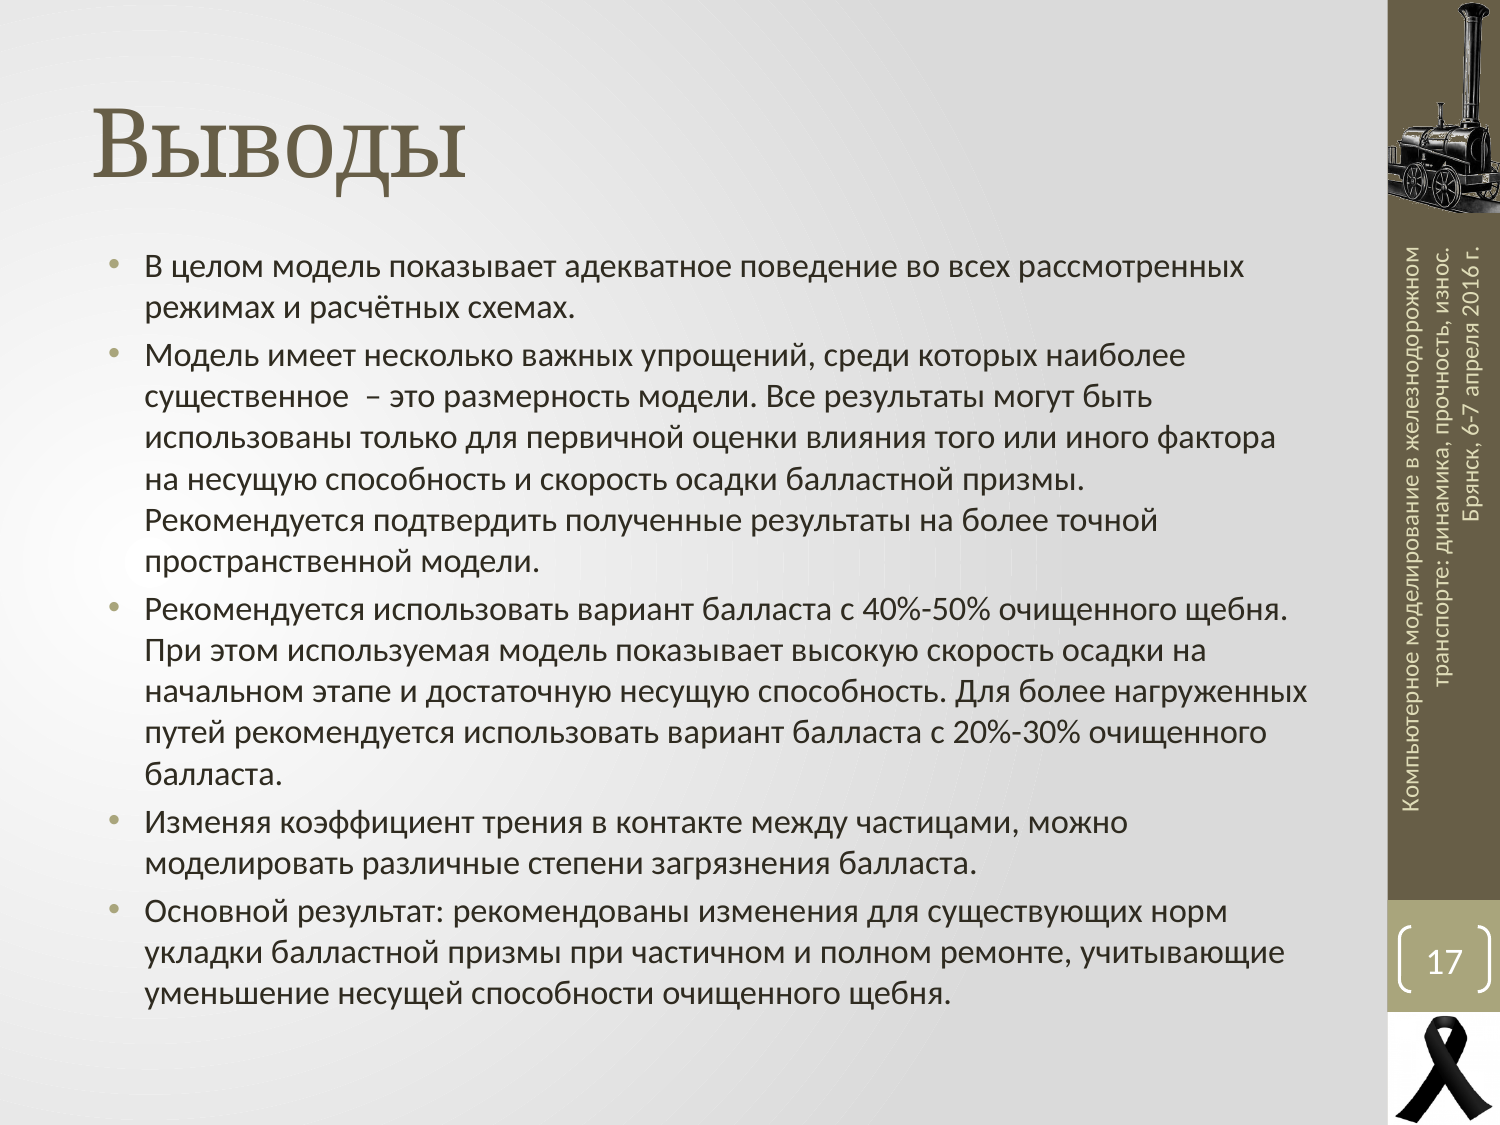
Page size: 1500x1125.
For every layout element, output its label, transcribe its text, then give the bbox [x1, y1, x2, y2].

footer Компьютерное моделирование в железнодорожном транспорте: динамика, прочность, износ. Брянск, 6-7 апреля 2016 г. [1383, 231, 1495, 889]
title Выводы [75, 45, 1325, 233]
slide_number 17 [1397, 925, 1492, 994]
picture [1388, 0, 1500, 213]
picture [1387, 1012, 1500, 1125]
list В целом модель показывает адекватное поведение во всех рассмотренных режимах и расчётных схемах. Модель имеет несколько важных упрощений, среди которых наиболее существенное – это размерность модели. Все результаты могут быть использованы только для первичной оценки влияния того или иного фактора на несущую способность и скорость осадки балластной призмы. Рекомендуется подтвердить полученные результаты на более точной пространственной модели. Рекомендуется использовать вариант балласта с 40%-50% очищенного щебня. При этом используемая модель показывает высокую скорость осадки на начальном этапе и достаточную несущую способность. Для более нагруженных путей рекомендуется использовать вариант балласта с 20%-30% очищенного балласта. Изменяя коэффициент трения в контакте между частицами, можно моделировать различные степени загрязнения балласта. Основной результат: рекомендованы изменения для существующих норм укладки балластной призмы при частичном и полном ремонте, учитывающие уменьшение несущей способности очищенного щебня. [75, 235, 1325, 1024]
